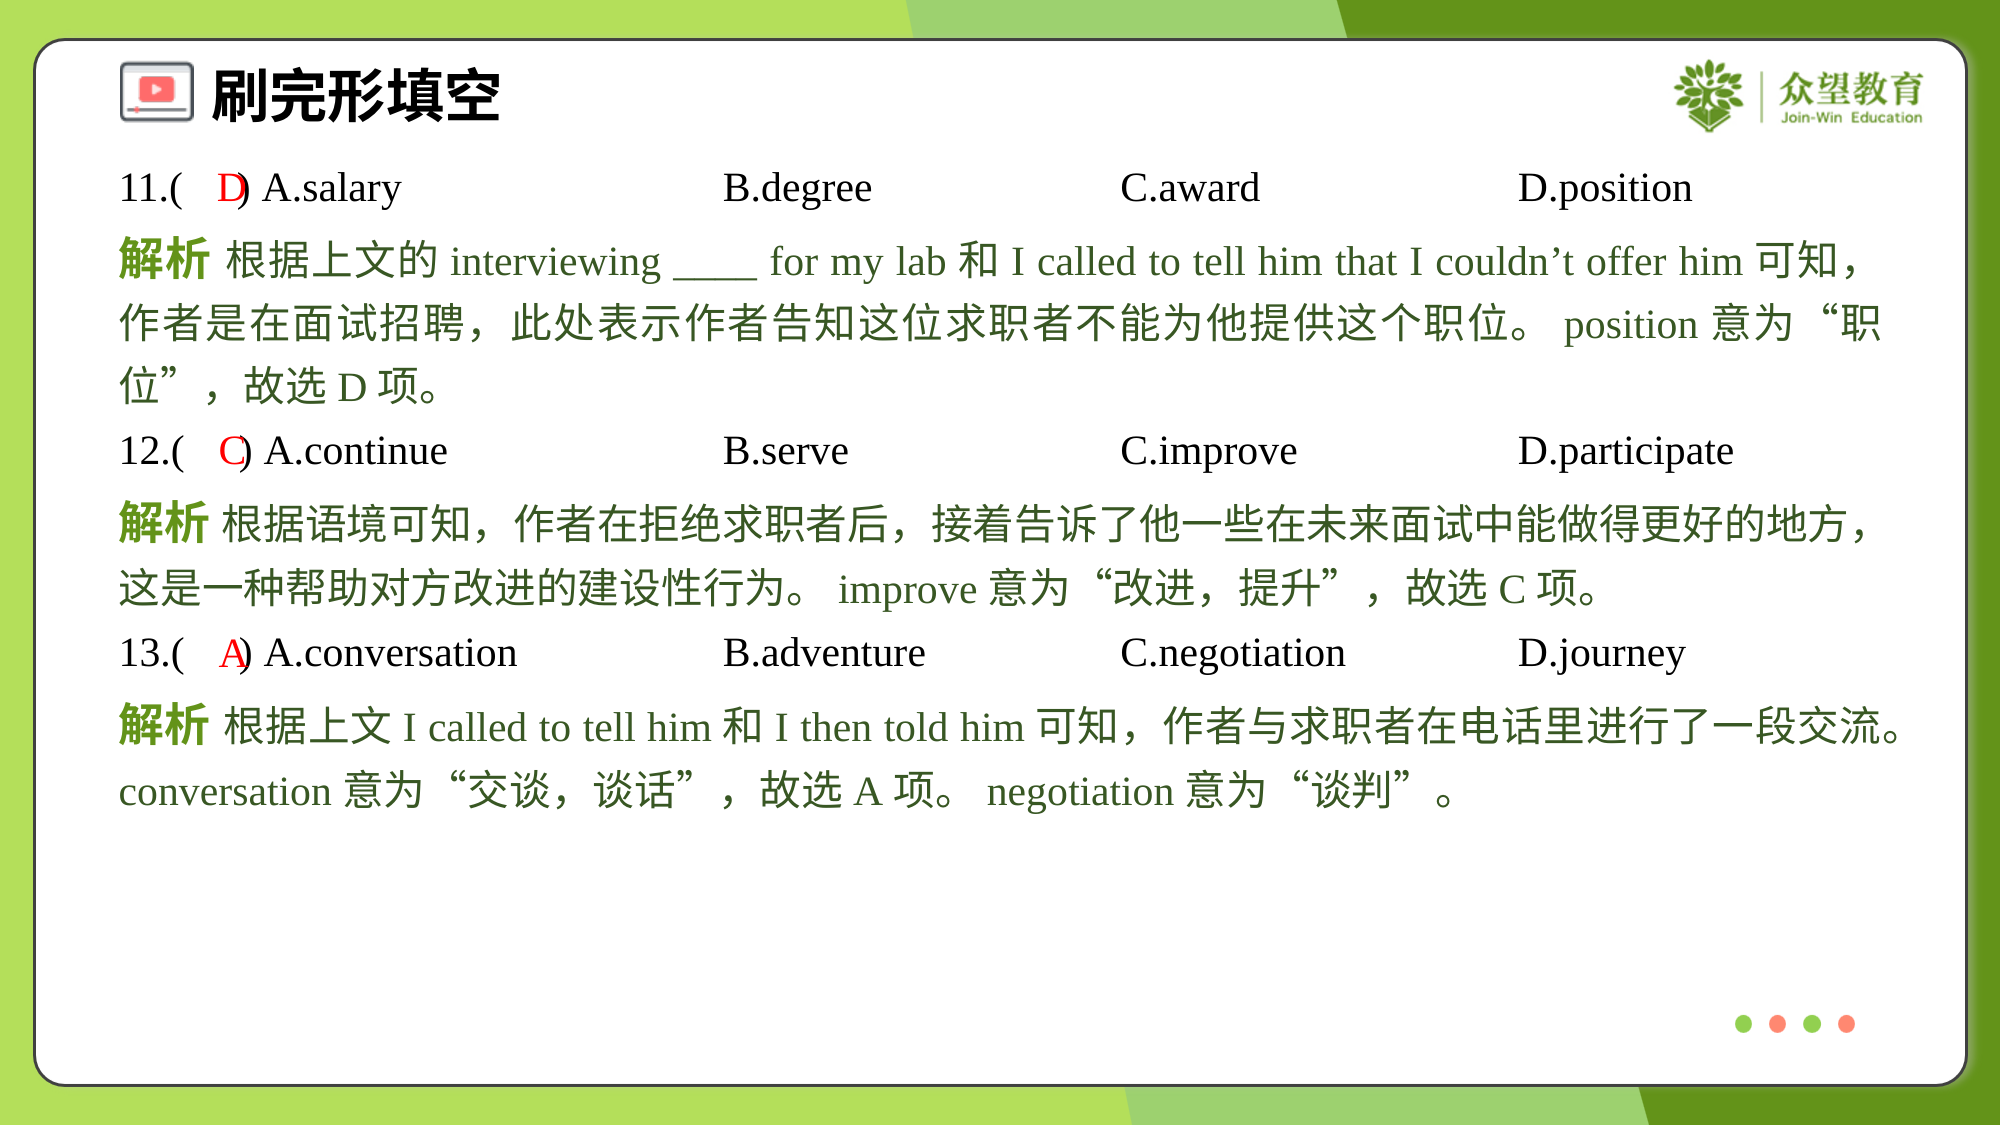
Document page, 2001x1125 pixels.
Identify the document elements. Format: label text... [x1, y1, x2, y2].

text_box 12.( ) A.continue B.serve C.improve D.participate [252, 410, 1883, 468]
text_box C [213, 410, 252, 469]
text_box 11.( ) A.salary B.degree C.award D.position [118, 146, 212, 204]
text_box 13.( ) A.conversation B.adventure C.negotiation D.journey [118, 612, 213, 670]
text_box A [213, 612, 254, 671]
text_box D [212, 146, 252, 205]
text_box 12.( ) A.continue B.serve C.improve D.participate [118, 410, 213, 468]
text_box 13.( ) A.conversation B.adventure C.negotiation D.journey [254, 612, 1883, 670]
picture [0, 0, 2000, 1125]
text_box 解析 根据语境可知，作者在拒绝求职者后，接着告诉了他一些在未来面试中能做得更好的地方，这是一种帮助对方改进的建设性行为。improve意为“改进，提升”，故选C项。 [118, 480, 1883, 607]
text_box 解析 根据上文I called to tell him和I then told him可知，作者与求职者在电话里进行了一段交流。conversation意为“交谈，谈话”，故选A项。negotiation意为“谈判”。 [118, 682, 1883, 809]
text_box 11.( ) A.salary B.degree C.award D.position [252, 146, 1883, 204]
text_box 解析 根据上文的interviewing ____ for my lab和I called to tell him that I couldn’t offer him可知，作者是在面试招聘，此处表示作者告知这位求职者不能为他提供这个职位。position意为“职位”，故选D项。 [118, 215, 1883, 405]
